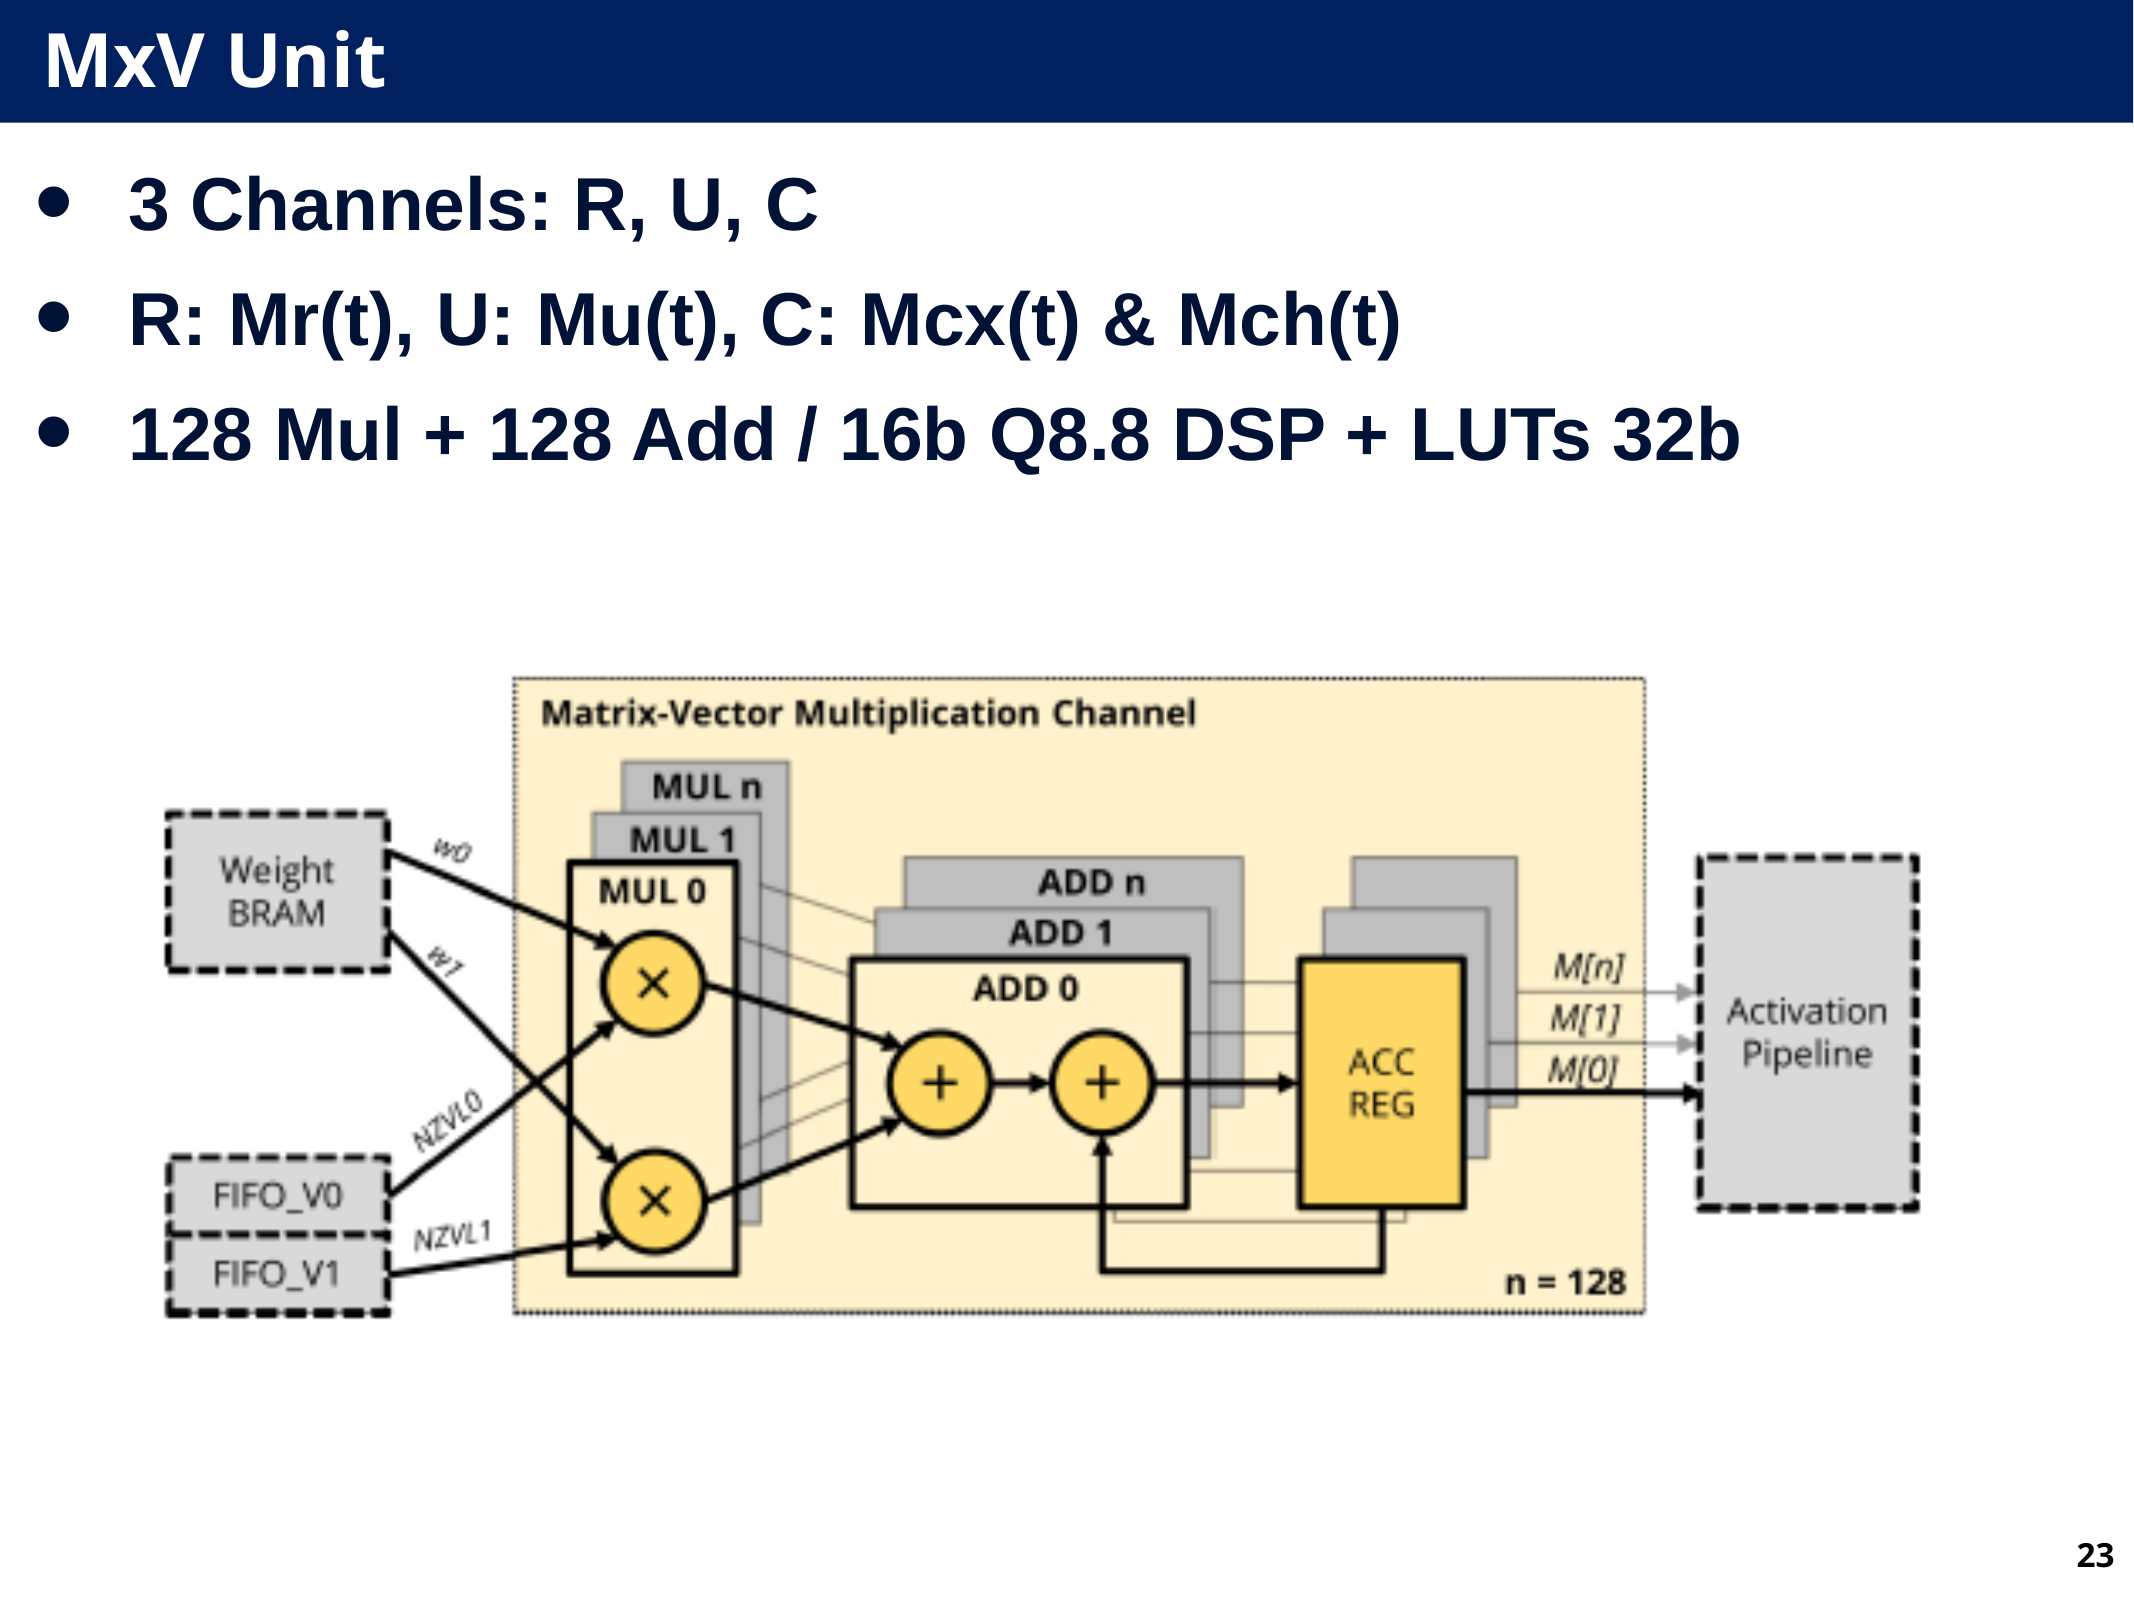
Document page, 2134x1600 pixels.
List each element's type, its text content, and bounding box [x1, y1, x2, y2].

slide_number 23 [1632, 1514, 2130, 1600]
title MxV Unit [0, 0, 2134, 123]
list 3 Channels: R, U, C R: Mr(t), U: Mu(t), C: Mcx(t) & Mch(t) 128 Mul + 128 Add / 16b Q8.8 DSP + LUTs 32b [34, 155, 2112, 1401]
picture [138, 651, 1954, 1323]
